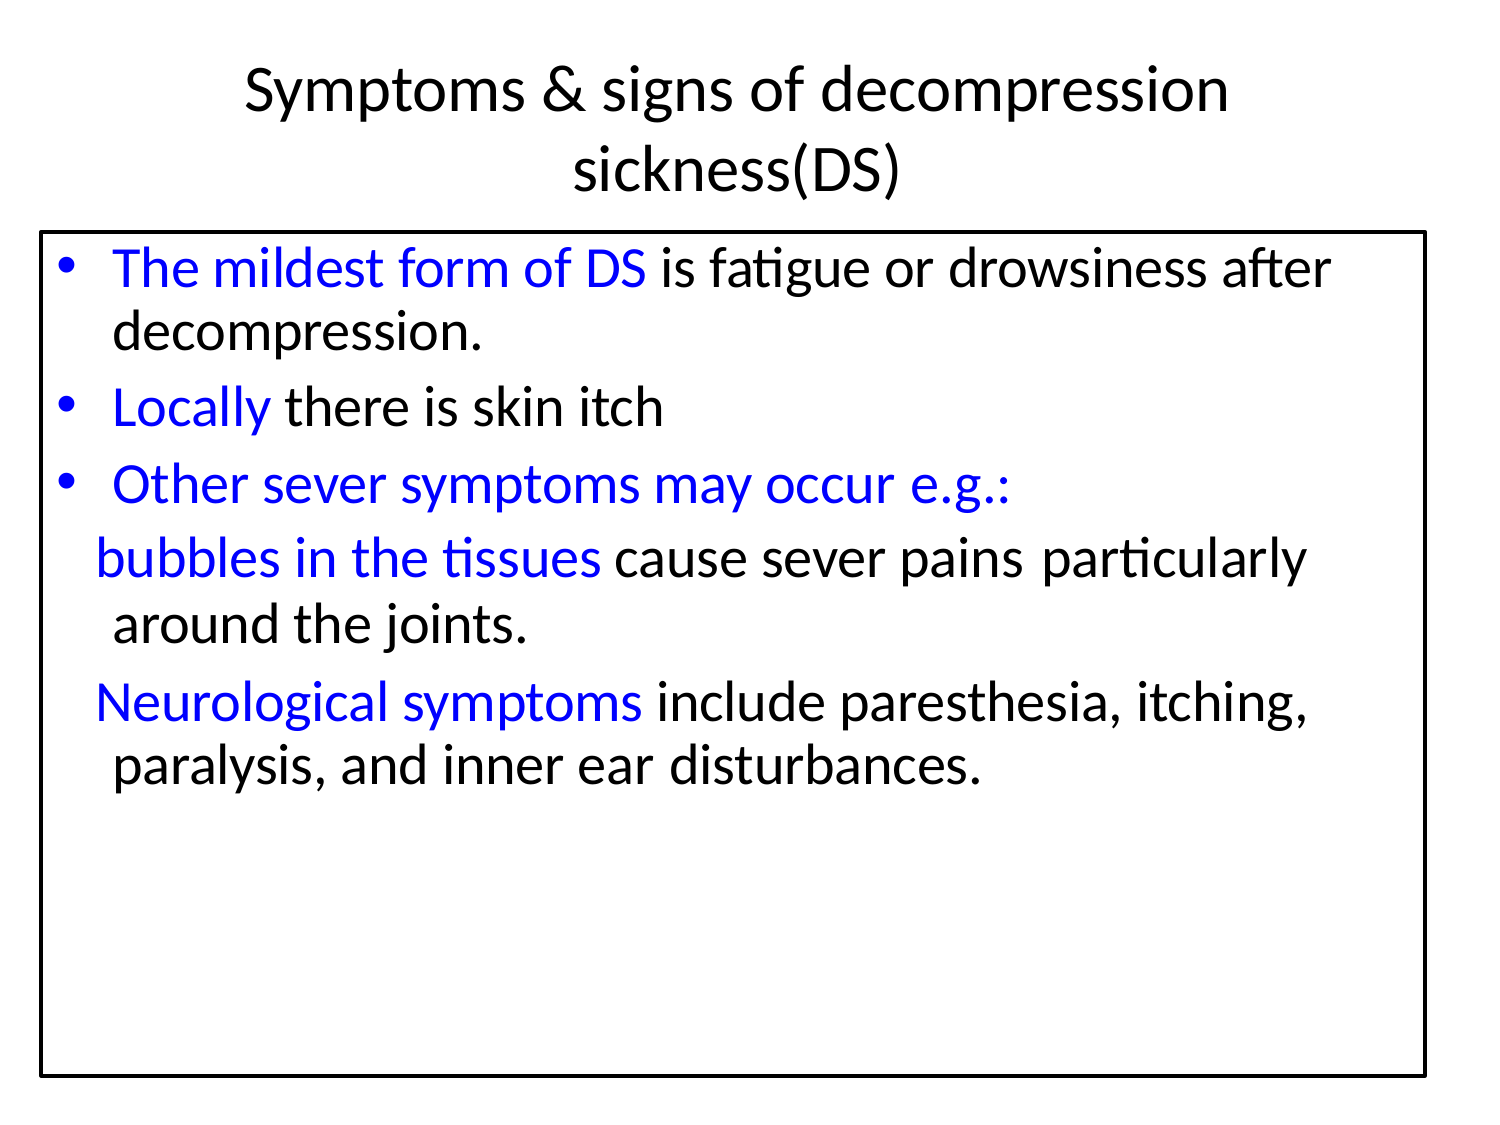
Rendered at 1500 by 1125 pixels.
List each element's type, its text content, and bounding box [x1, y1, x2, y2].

title Symptoms & signs of decompression sickness(DS) [239, 45, 1236, 231]
text_box [41, 231, 1426, 1076]
text_box The mildest form of DS is fatigue or drowsiness after decompression. Locally there is skin itch Other sever symptoms may occur e.g.: bubbles in the tissues cause sever pains particularly around the joints. Neurological symptoms include paresthesia, itching, paralysis, and inner ear disturbances. [54, 236, 1350, 797]
